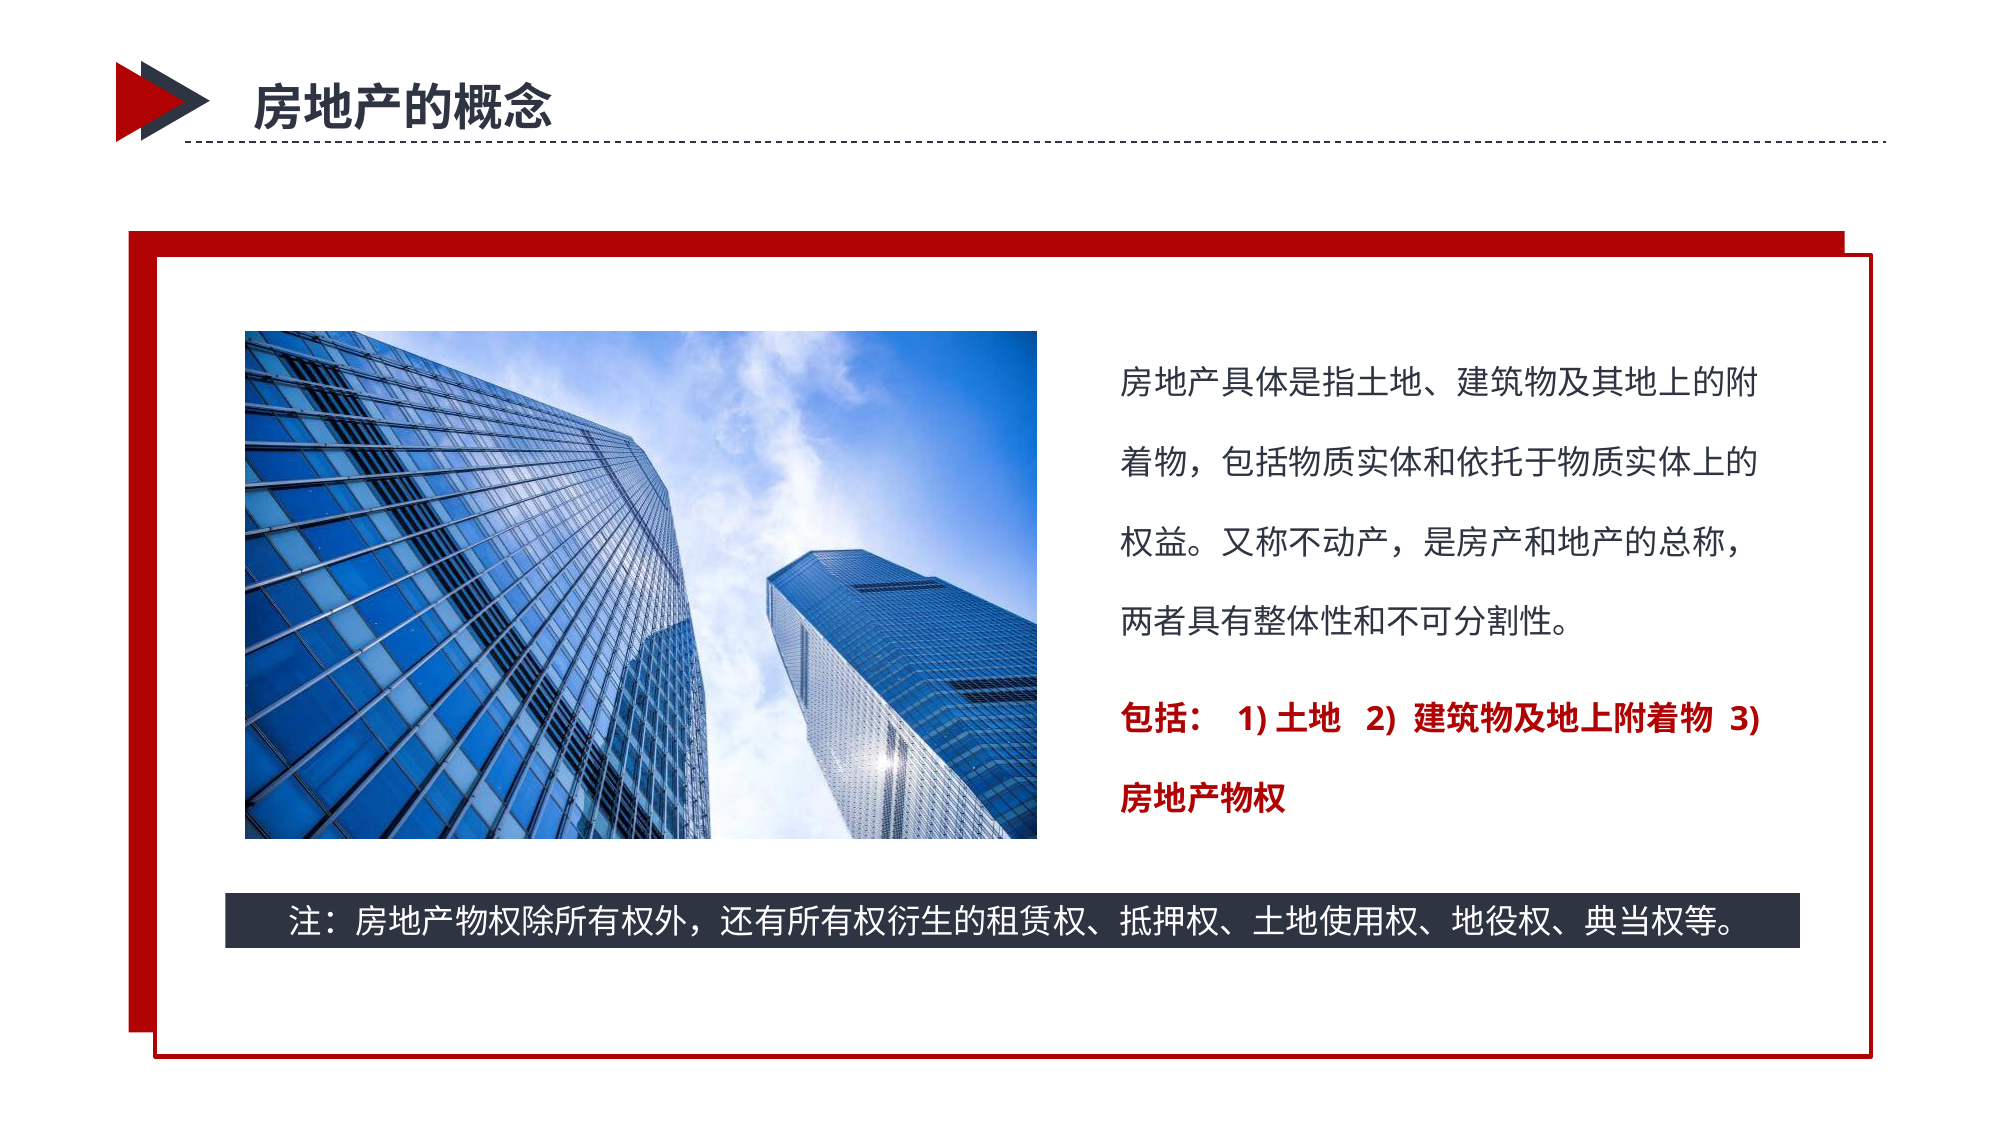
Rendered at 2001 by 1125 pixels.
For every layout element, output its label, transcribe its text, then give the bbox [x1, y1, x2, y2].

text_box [128, 230, 1872, 1057]
title 房地产的概念 [199, 68, 607, 157]
picture [245, 330, 1037, 840]
